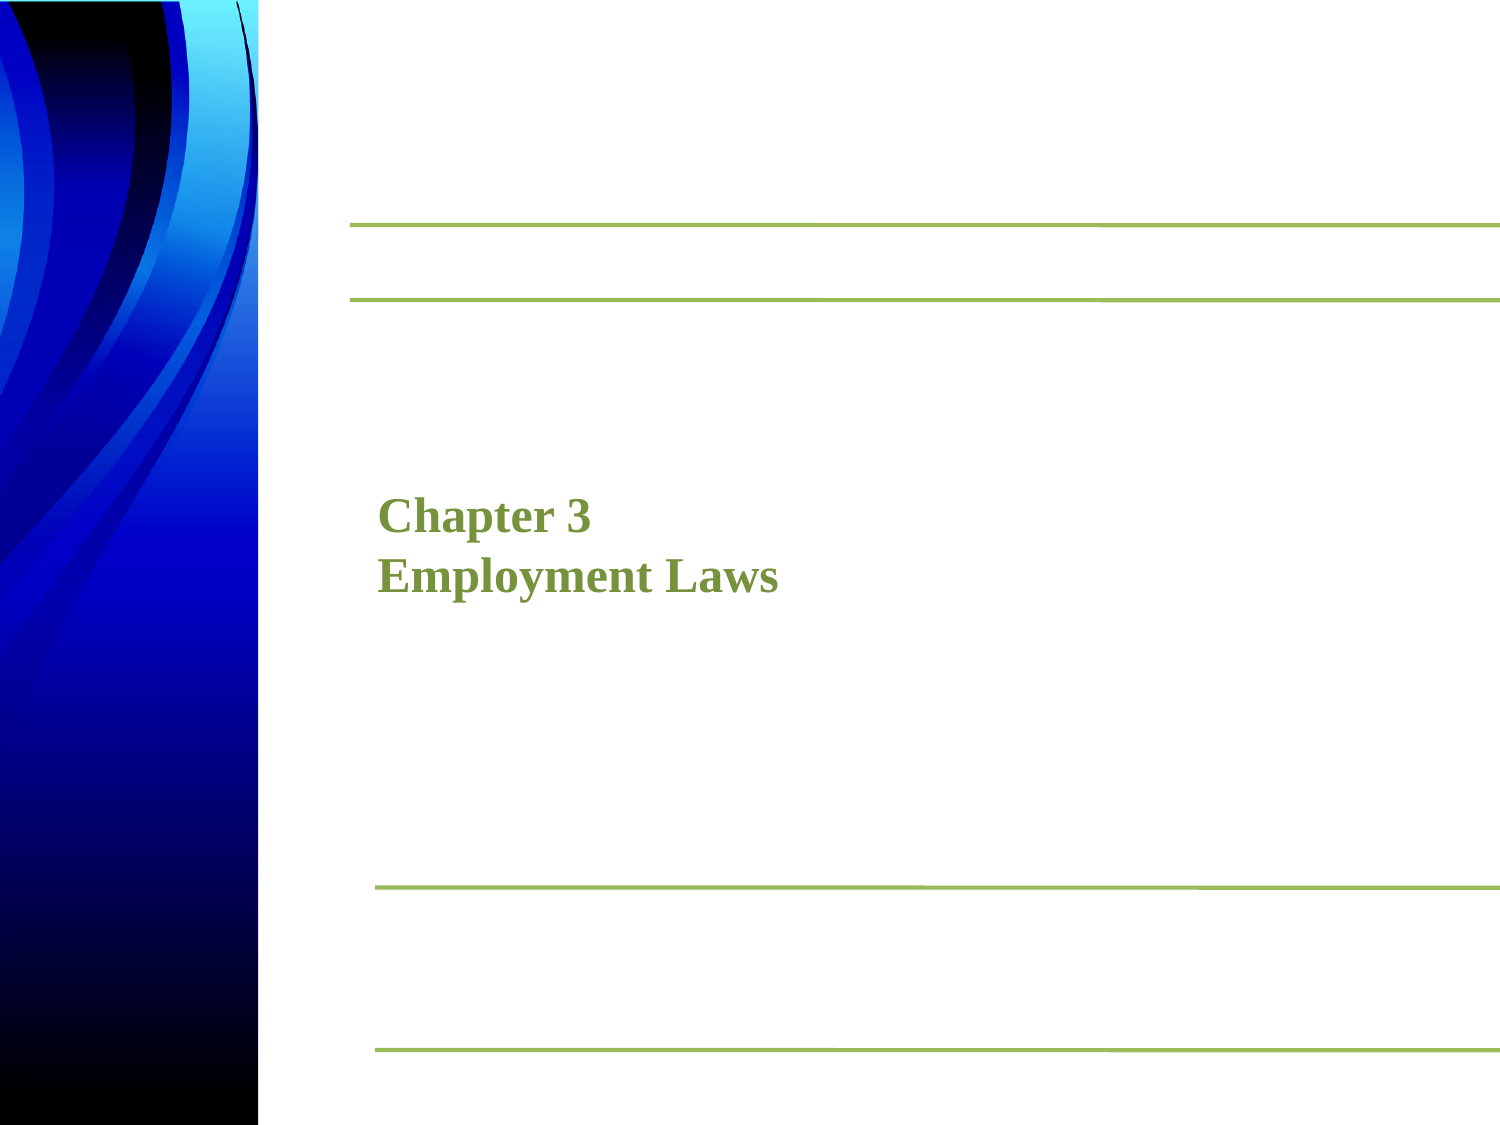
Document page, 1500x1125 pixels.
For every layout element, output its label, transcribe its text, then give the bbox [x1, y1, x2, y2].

picture [0, 0, 259, 1125]
subtitle Chapter 3 Employment Laws [362, 474, 1263, 675]
